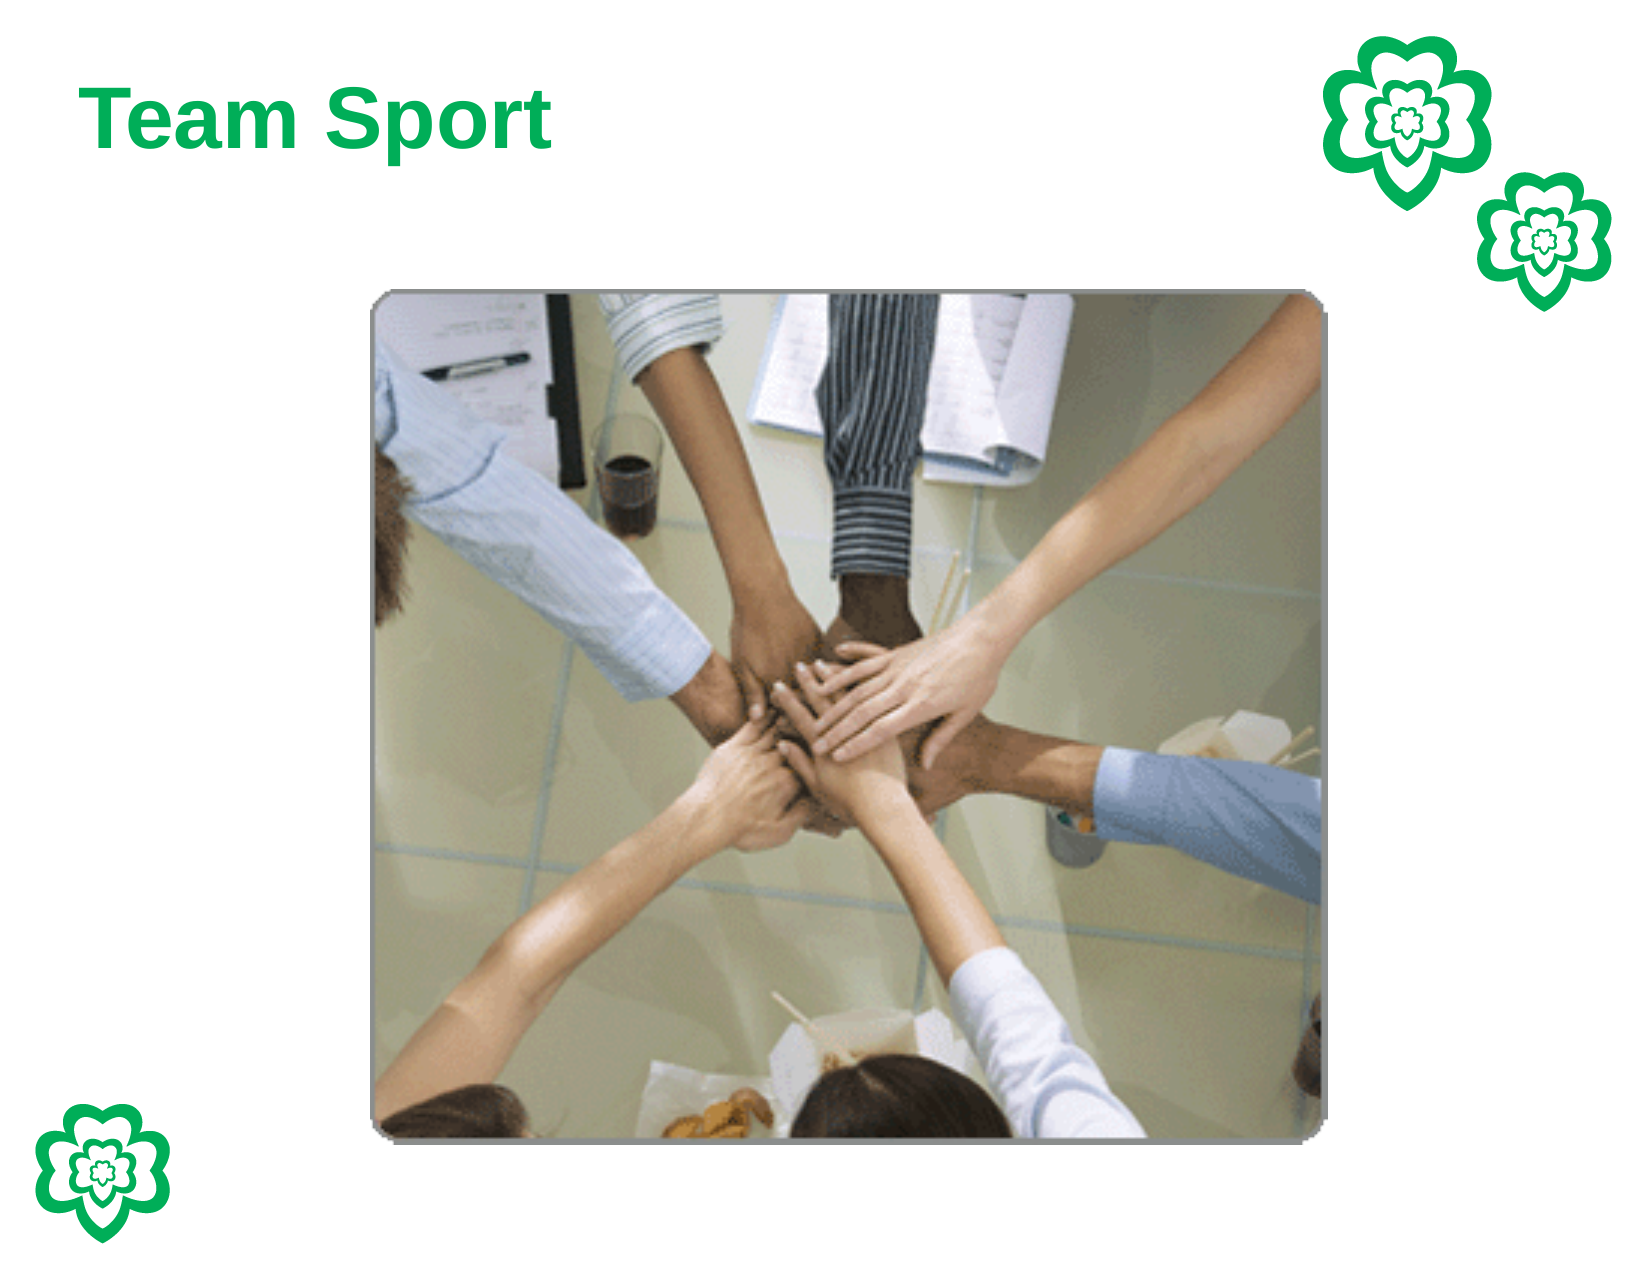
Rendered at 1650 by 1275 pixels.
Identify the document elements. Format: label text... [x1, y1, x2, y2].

picture [0, 0, 1650, 1275]
title Team Sport [63, 53, 656, 204]
